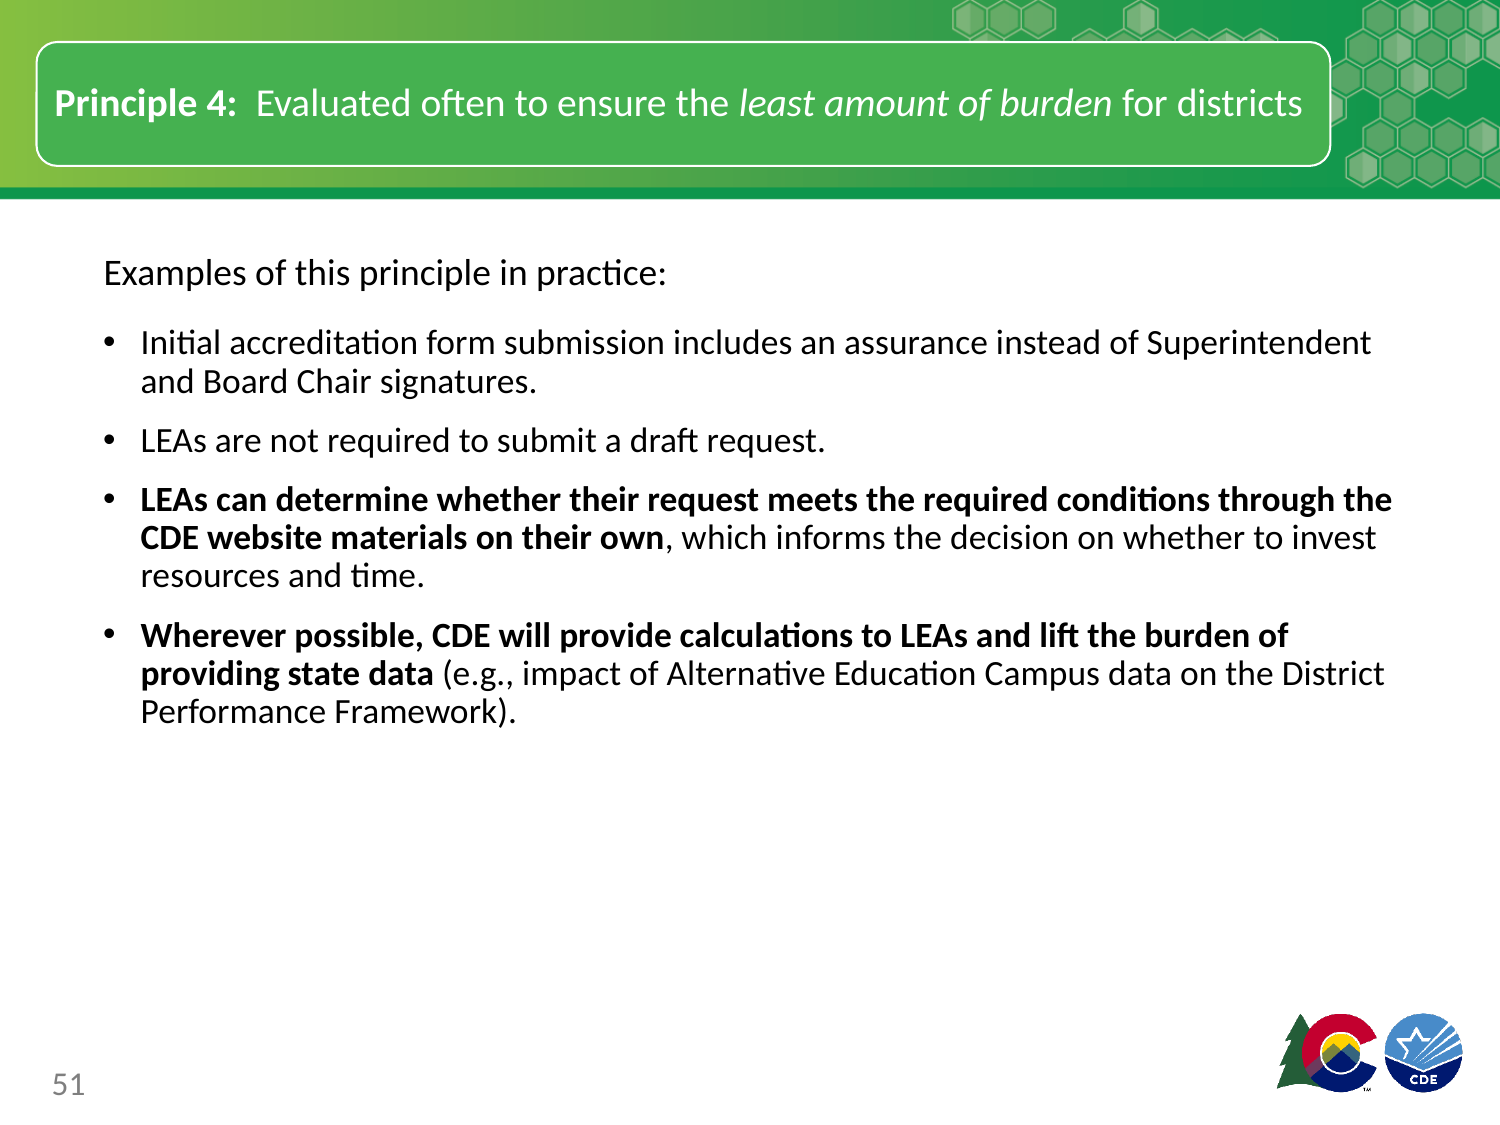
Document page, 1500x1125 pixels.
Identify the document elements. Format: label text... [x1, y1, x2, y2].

slide_number 51 [36, 1054, 375, 1115]
list Initial accreditation form submission includes an assurance instead of Superintendent and Board Chair signatures. LEAs are not required to submit a draft request. LEAs can determine whether their request meets the required conditions through the CDE website materials on their own, which informs the decision on whether to invest resources and time. Wherever possible, CDE will provide calculations to LEAs and lift the burden of providing state data (e.g., impact of Alternative Education Campus data on the District Performance Framework). [103, 324, 1397, 1002]
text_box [36, 41, 1331, 167]
picture [1275, 1012, 1463, 1093]
picture [0, 0, 1500, 200]
text_box Examples of this principle in practice: [88, 239, 1397, 300]
